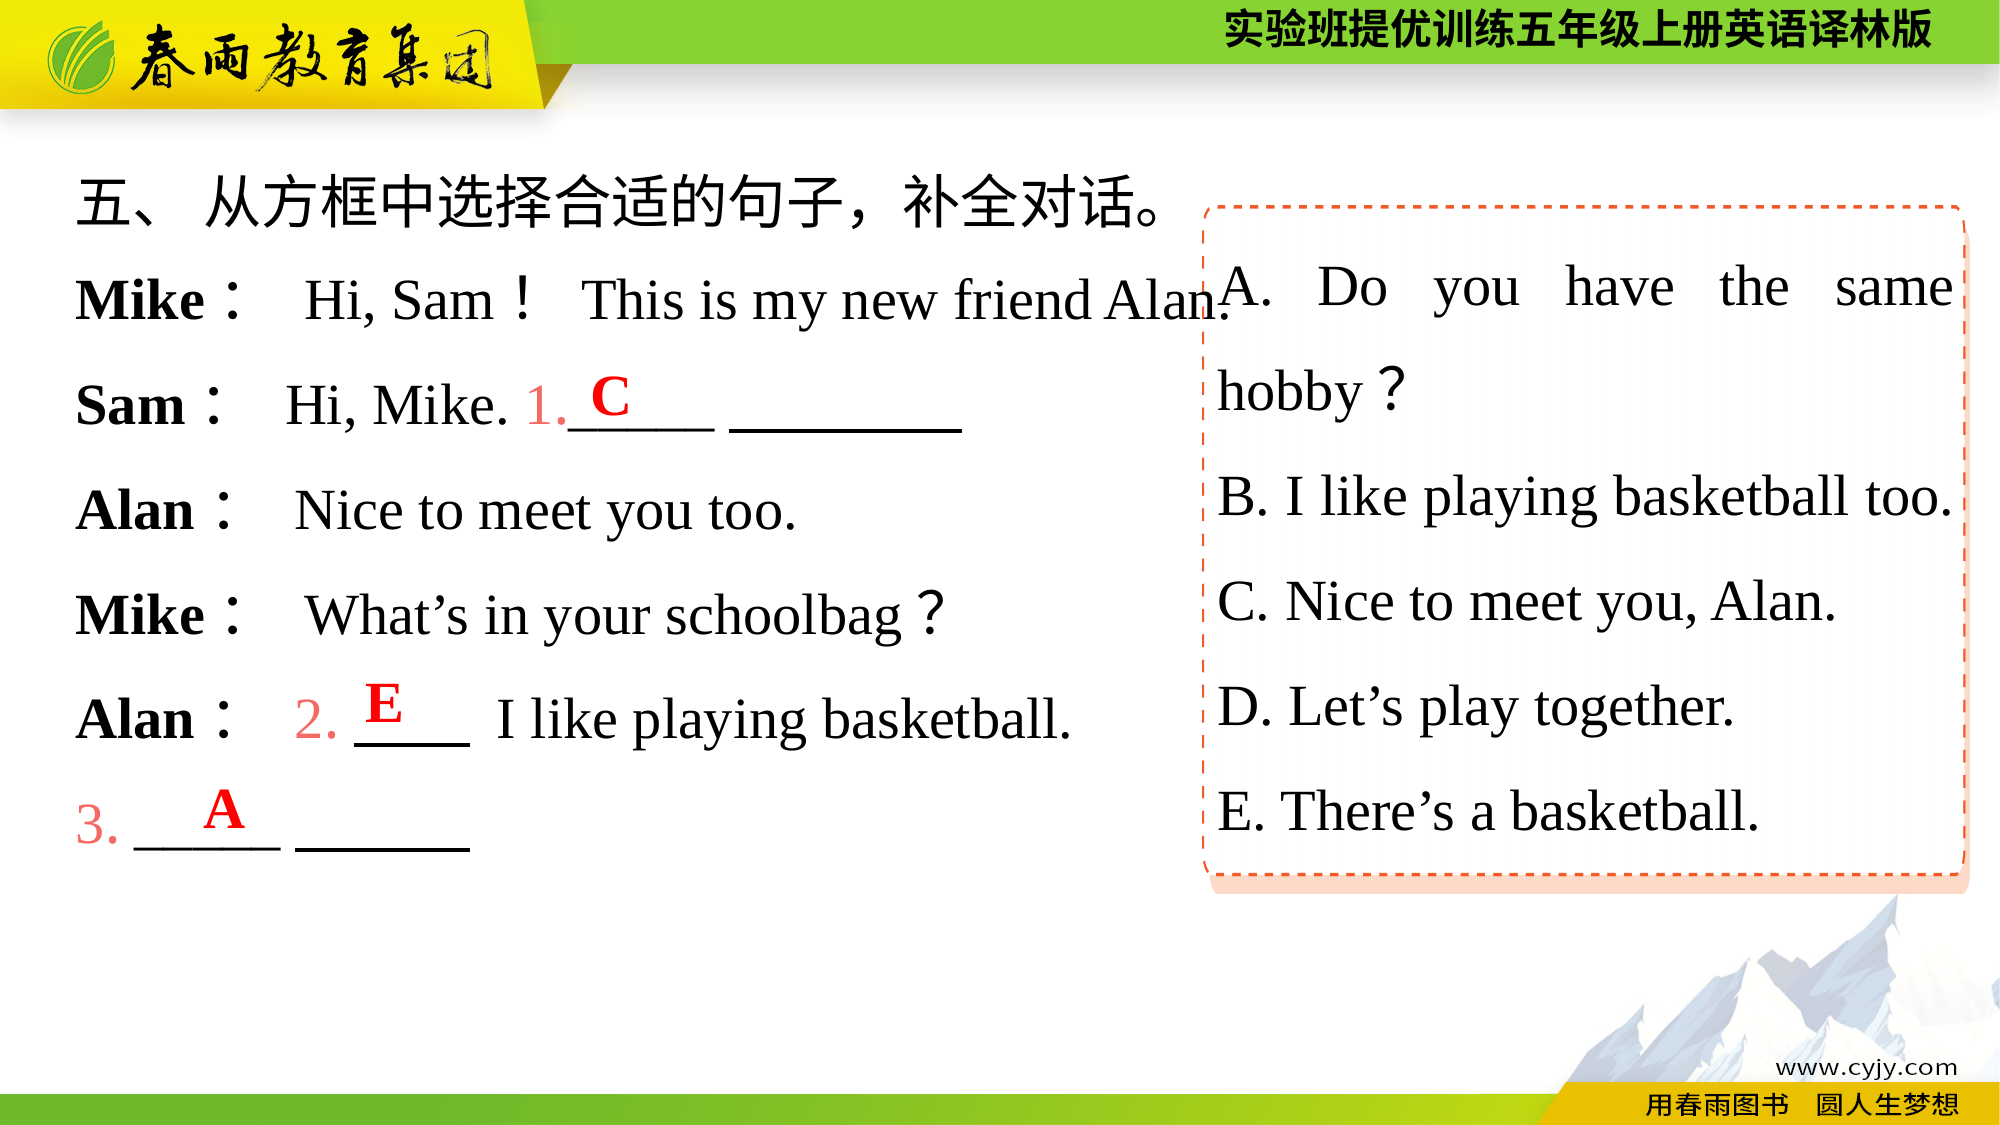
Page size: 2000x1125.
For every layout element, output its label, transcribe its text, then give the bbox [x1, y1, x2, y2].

text_box E [350, 656, 420, 742]
list 五、 从方框中选择合适的句子，补全对话。 [59, 122, 1944, 231]
text_box Mike： Hi, Sam！This is my new friend Alan. Sam： Hi, Mike. 1._____ Alan： Nice to meet you too. Mike： What’s in your schoolbag？ Alan： 2. I like playing basketball. 3. _____ [60, 218, 1196, 864]
text_box A [188, 763, 261, 848]
picture [0, 0, 2000, 1125]
text_box C [575, 349, 647, 435]
